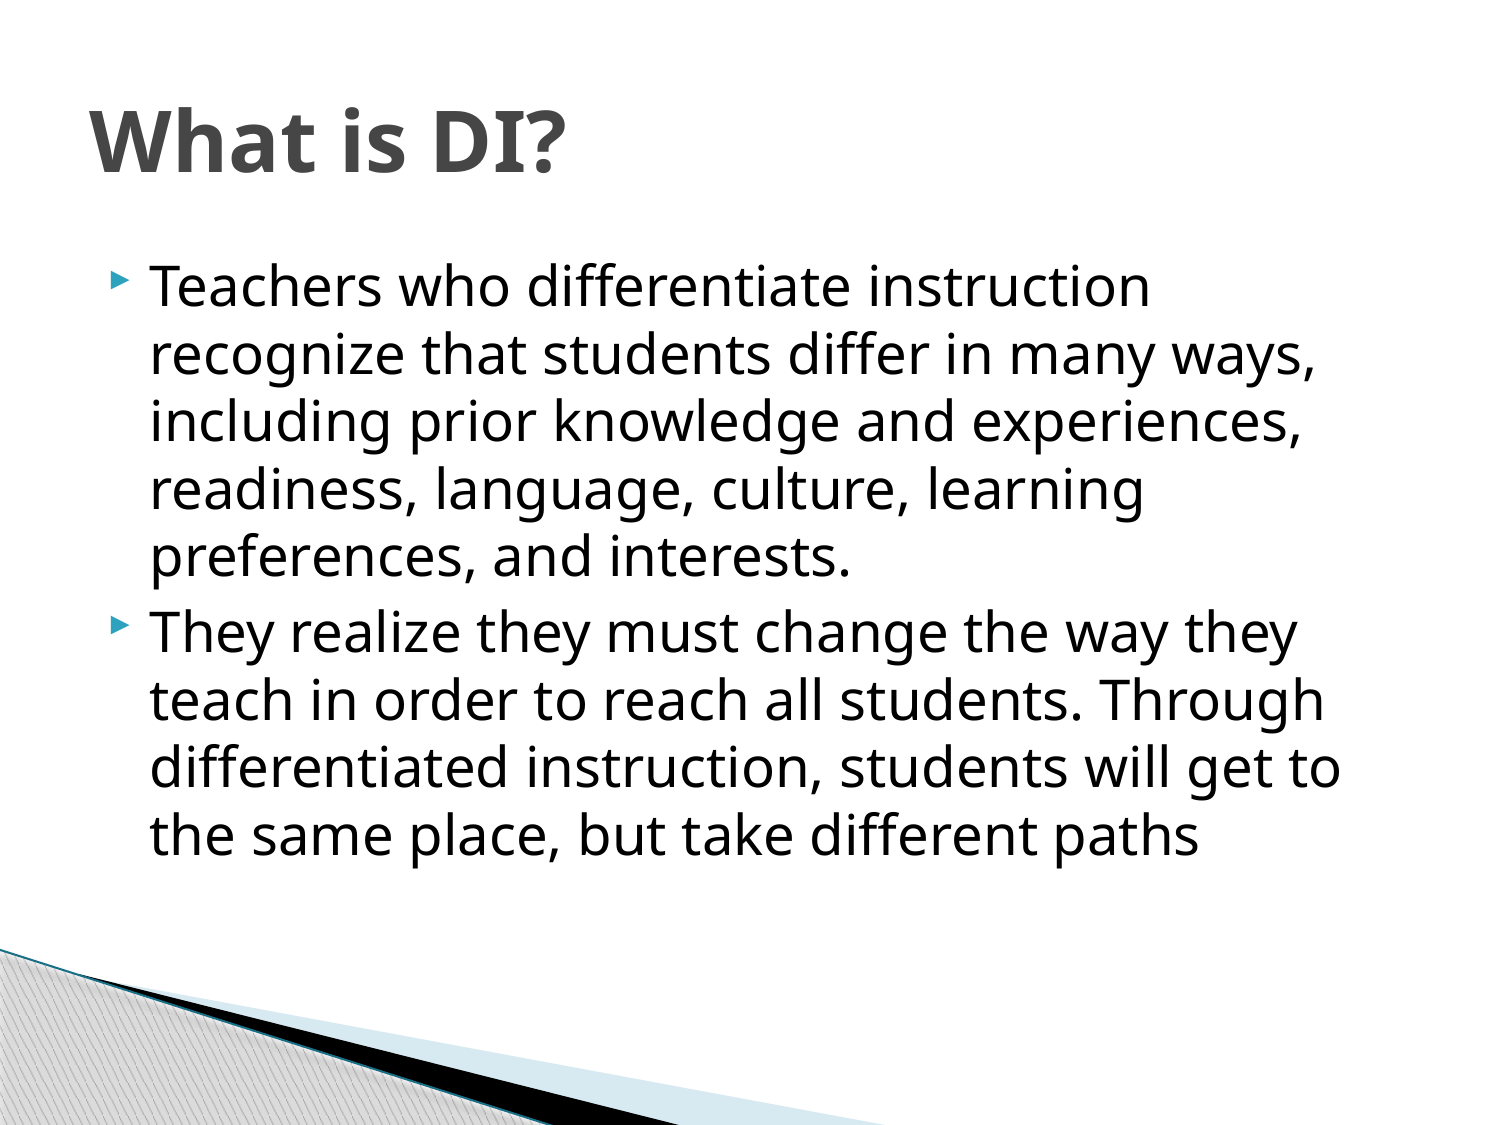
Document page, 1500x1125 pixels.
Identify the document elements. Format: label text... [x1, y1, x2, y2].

list Teachers who differentiate instruction recognize that students differ in many ways, including prior knowledge and experiences, readiness, language, culture, learning preferences, and interests. They realize they must change the way they teach in order to reach all students. Through differentiated instruction, students will get to the same place, but take different paths [75, 243, 1425, 986]
title What is DI? [75, 45, 1425, 233]
